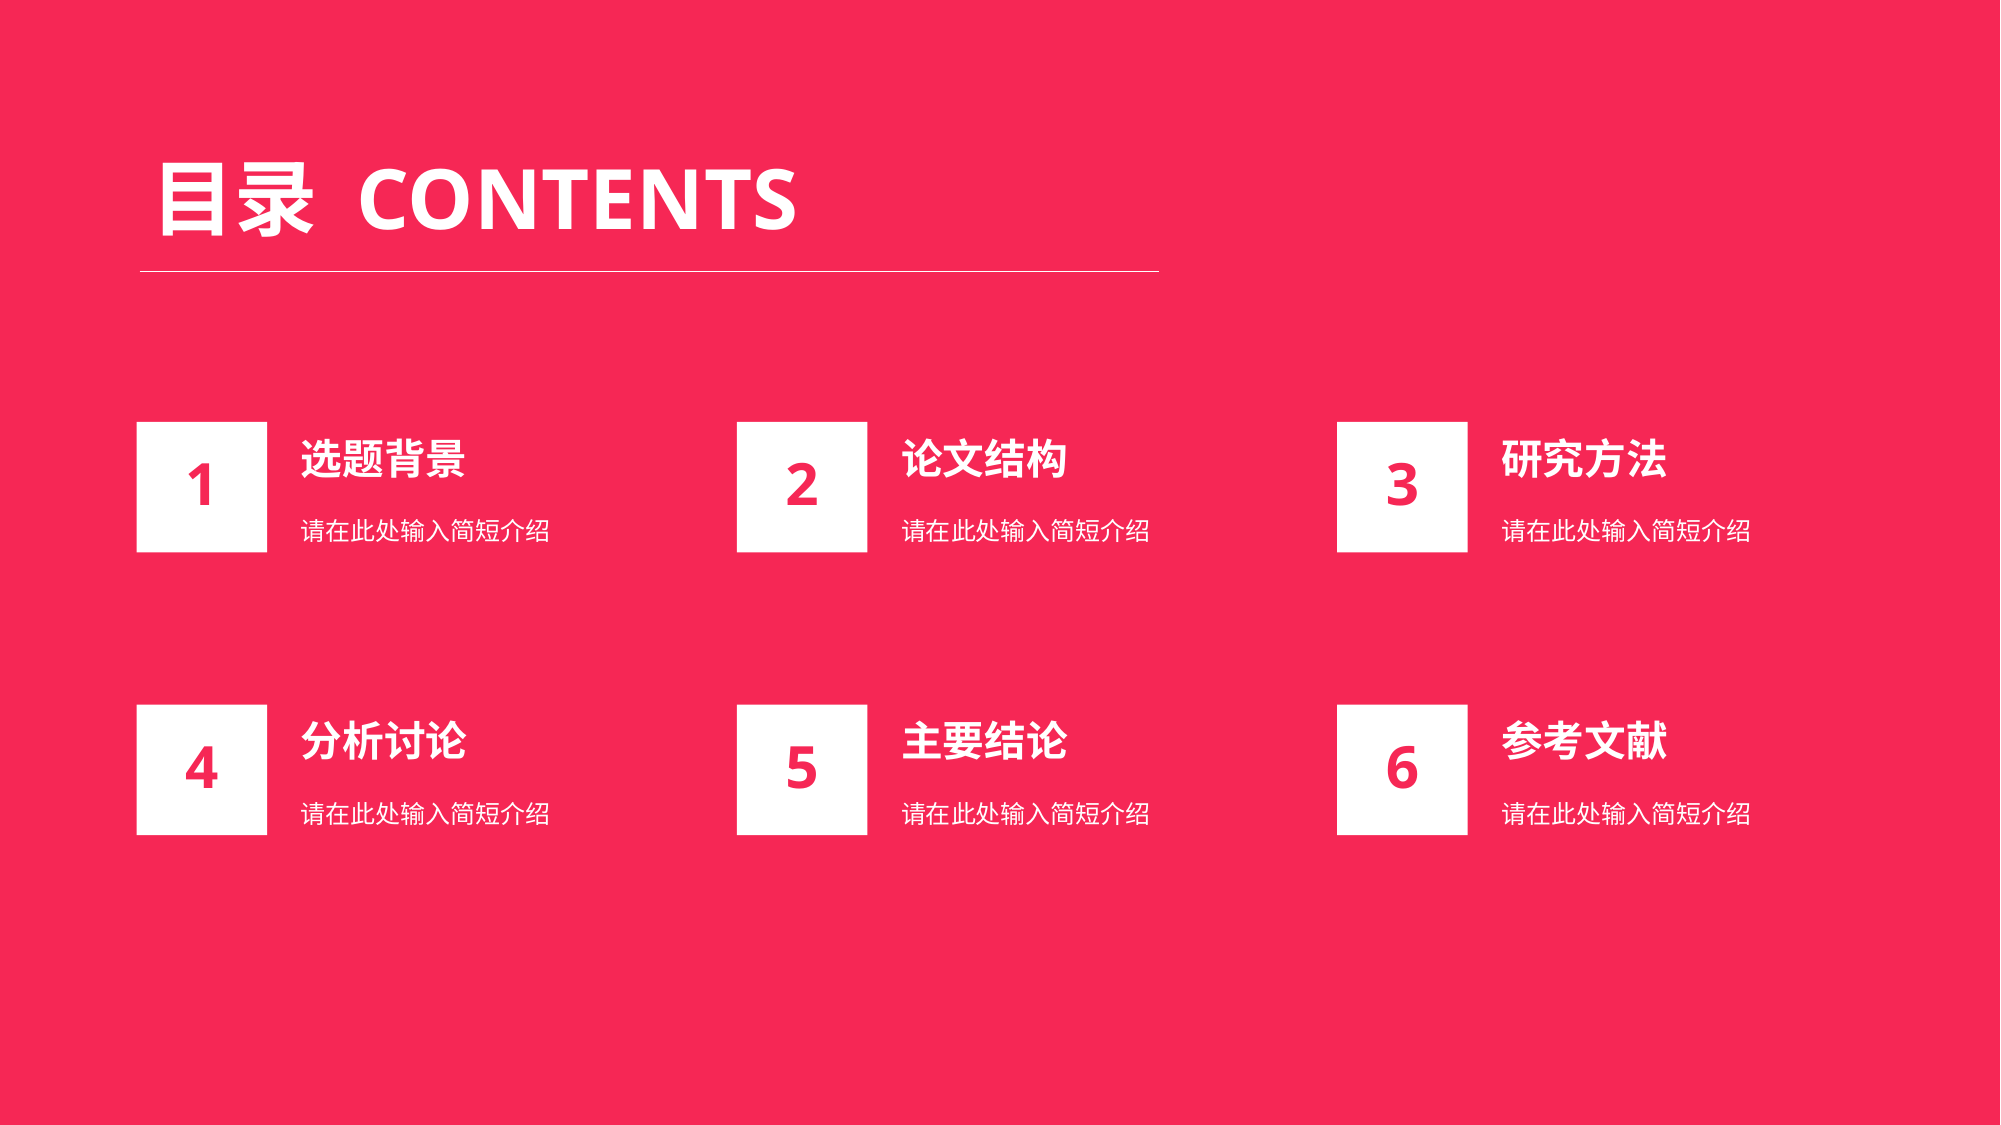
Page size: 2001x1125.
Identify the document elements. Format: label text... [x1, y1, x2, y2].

list 5 [736, 704, 868, 836]
list 分析讨论 [285, 704, 694, 782]
list 6 [1337, 704, 1468, 836]
list 请在此处输入简短介绍 [886, 782, 1294, 868]
list 4 [136, 704, 268, 836]
list 1 [136, 421, 268, 553]
list 选题背景 [285, 421, 694, 499]
list 论文结构 [886, 421, 1294, 499]
list 请在此处输入简短介绍 [1486, 782, 1895, 868]
list 请在此处输入简短介绍 [285, 499, 694, 585]
list 请在此处输入简短介绍 [1486, 499, 1895, 585]
list 3 [1337, 421, 1468, 553]
list 主要结论 [886, 704, 1294, 782]
list 2 [736, 421, 868, 553]
list 请在此处输入简短介绍 [886, 499, 1294, 585]
list 目录 CONTENTS [136, 149, 1160, 259]
list 研究方法 [1486, 421, 1895, 499]
list 请在此处输入简短介绍 [285, 782, 694, 868]
list 参考文献 [1486, 704, 1895, 782]
